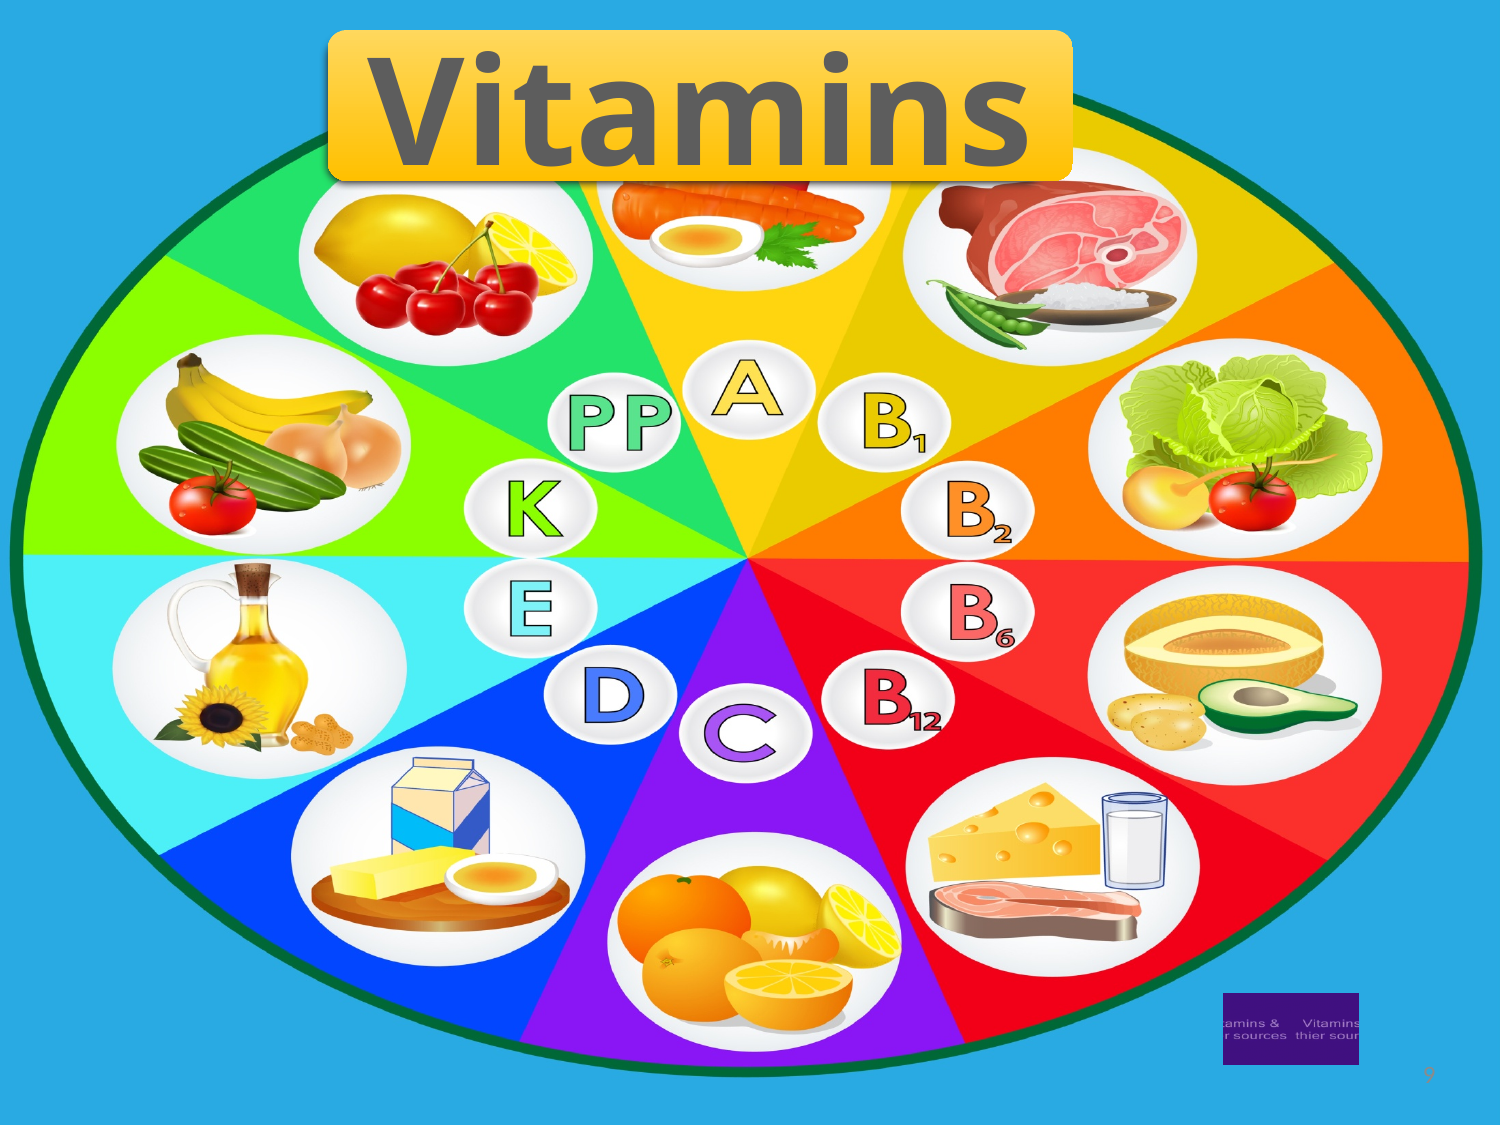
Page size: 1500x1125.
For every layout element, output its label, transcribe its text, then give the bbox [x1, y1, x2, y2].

slide_number 9 [1377, 1043, 1451, 1104]
text_box Vitamins [326, 28, 1075, 182]
picture [0, 0, 1500, 1125]
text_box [1222, 992, 1360, 1066]
